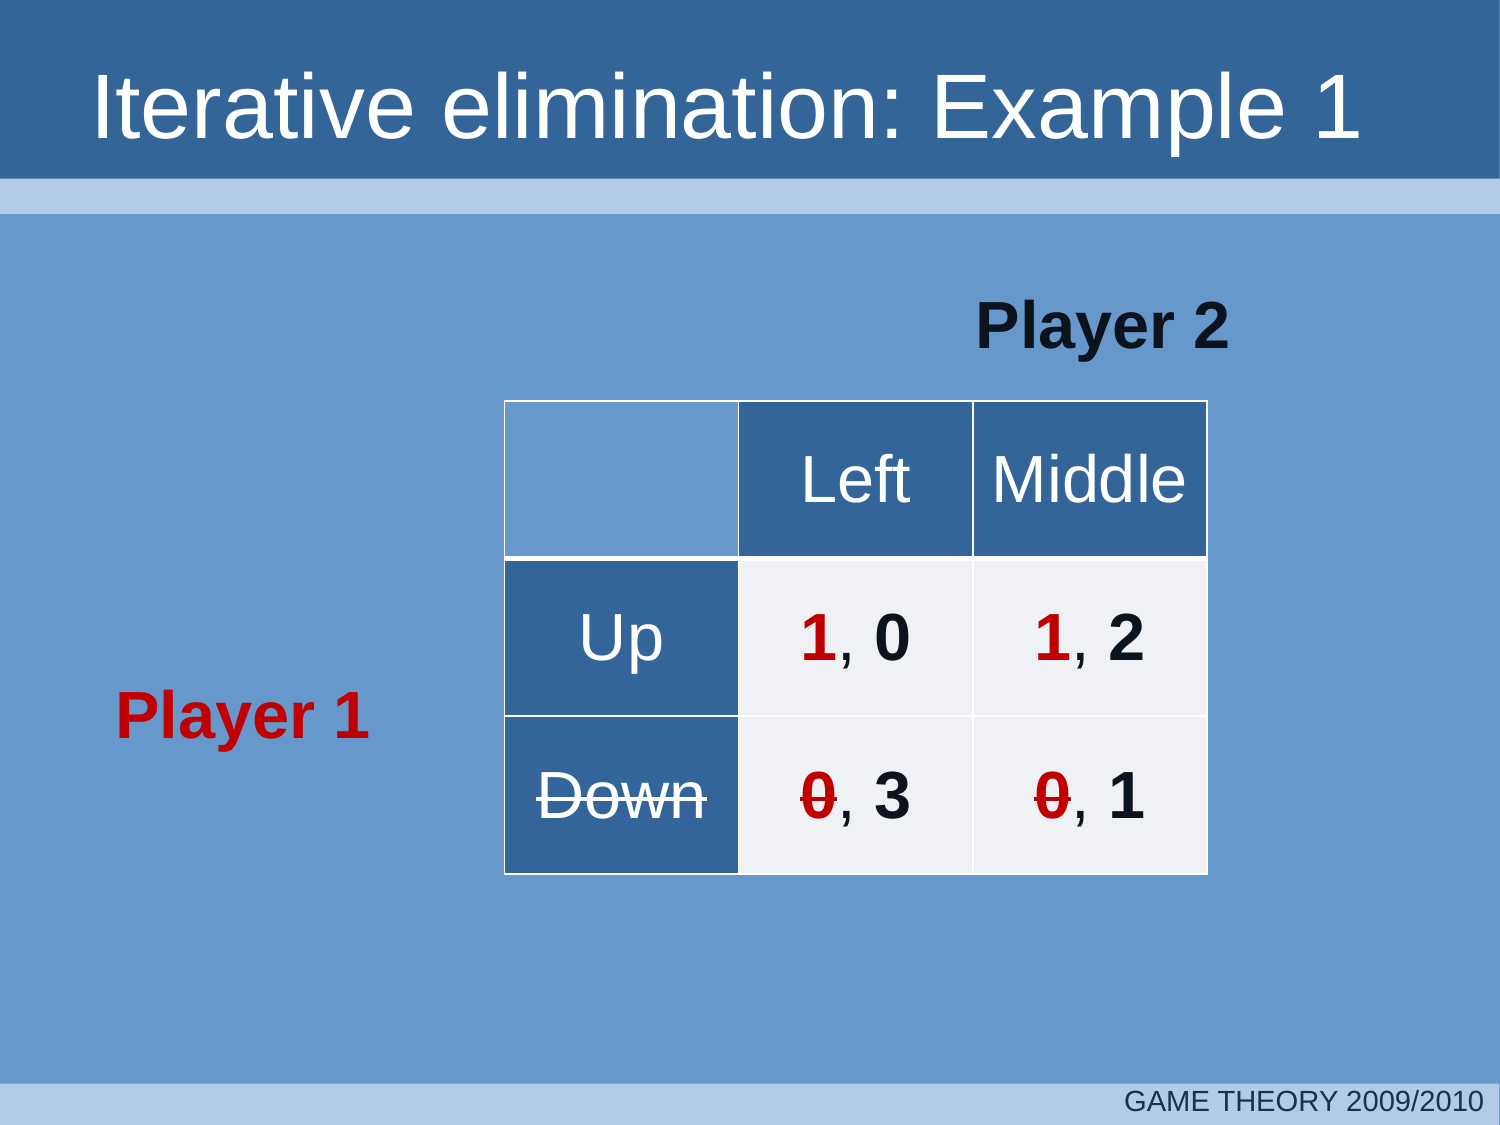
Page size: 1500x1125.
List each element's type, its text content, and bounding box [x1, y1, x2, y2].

text_box Player 1 [0, 664, 487, 759]
text_box Player 2 [761, 274, 1445, 370]
text_box GAME THEORY 2009/2010 [1109, 1075, 1500, 1125]
table_cell 1, 0 [739, 561, 972, 715]
table_cell 0, 1 [974, 717, 1206, 873]
table_cell 1, 2 [974, 561, 1206, 715]
table_header [505, 402, 738, 556]
table_cell Up [505, 561, 738, 715]
table_header Middle [974, 402, 1206, 556]
table_cell 0, 3 [739, 717, 972, 873]
title Iterative elimination: Example 1 [74, 42, 1436, 162]
table_header Left [739, 402, 972, 556]
table_cell Down [505, 717, 738, 873]
